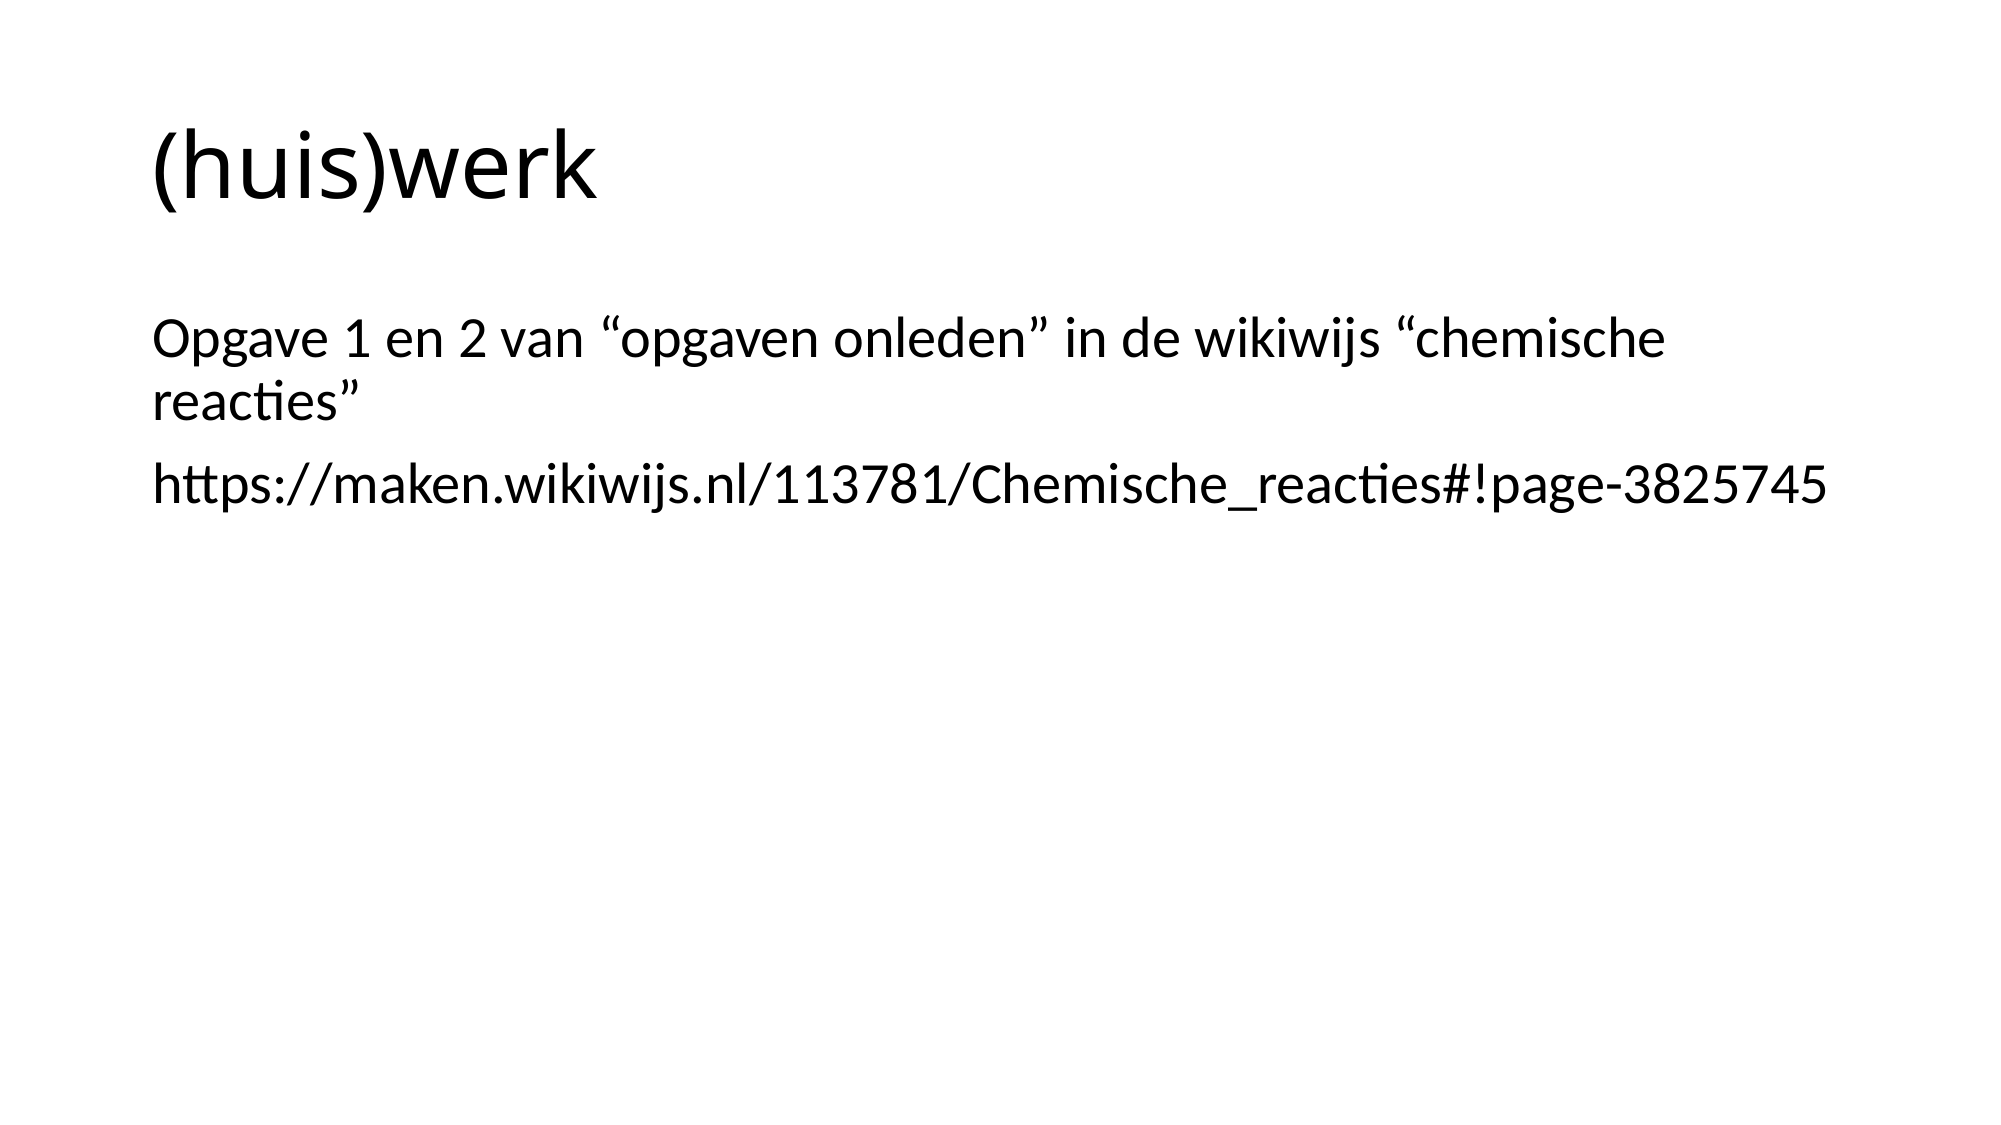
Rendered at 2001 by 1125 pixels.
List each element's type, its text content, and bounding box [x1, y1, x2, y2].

title (huis)werk [137, 59, 1863, 278]
list Opgave 1 en 2 van “opgaven onleden” in de wikiwijs “chemische reacties” https://maken.wikiwijs.nl/113781/Chemische_reacties#!page-3825745 [137, 299, 1863, 1014]
